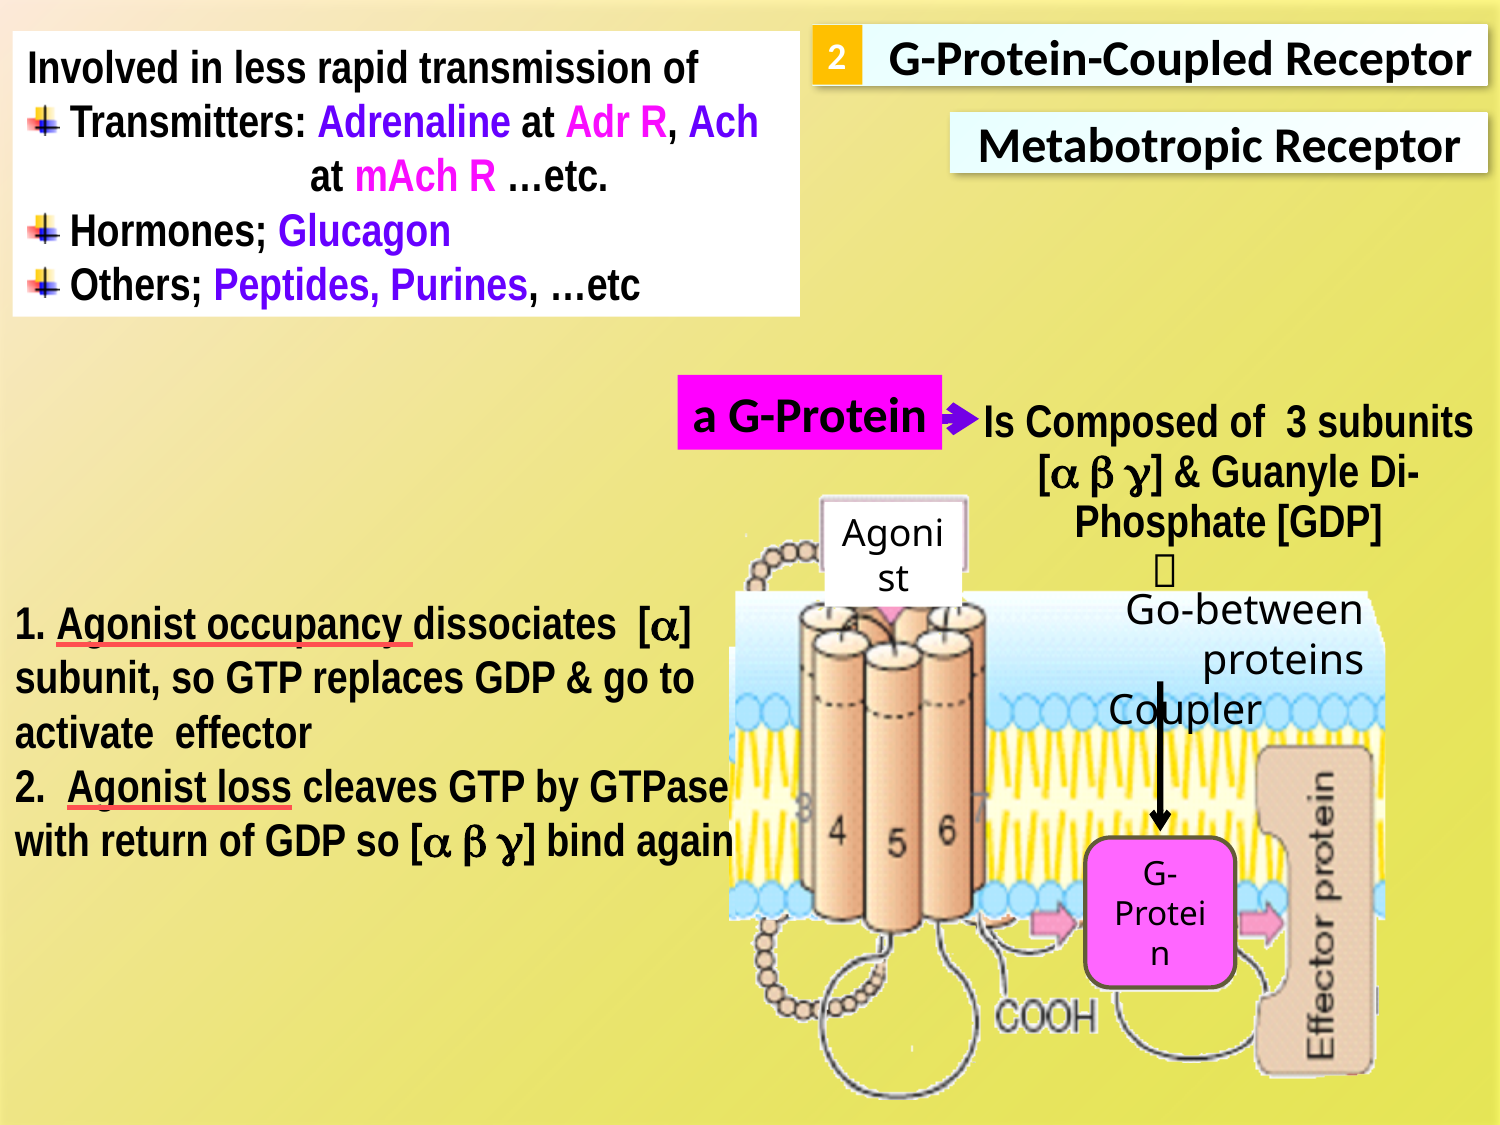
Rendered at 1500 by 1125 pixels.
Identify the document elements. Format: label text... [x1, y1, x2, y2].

text_box 2 [812, 24, 863, 85]
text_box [675, 374, 1500, 607]
text_box Metabotropic Receptor [948, 110, 1490, 175]
picture [27, 103, 60, 136]
picture [728, 607, 735, 1063]
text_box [735, 616, 1386, 1101]
text_box Involved in less rapid transmission of Transmitters: Adrenaline at Adr R, Ach at mAch R …etc. Hormones; Glucagon Others; Peptides, Purines, …etc [12, 31, 800, 317]
picture [27, 265, 60, 298]
picture [27, 211, 60, 244]
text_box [991, 616, 1380, 832]
text_box [0, 614, 1500, 1125]
text_box [0, 0, 1500, 587]
text_box 1. Agonist occupancy dissociates [] subunit, so GTP replaces GDP & go to activate effector 2. Agonist loss cleaves GTP by GTPase with return of GDP so [  g] bind again [0, 587, 723, 873]
text_box G-Protein-Coupled Receptor [810, 23, 1489, 88]
